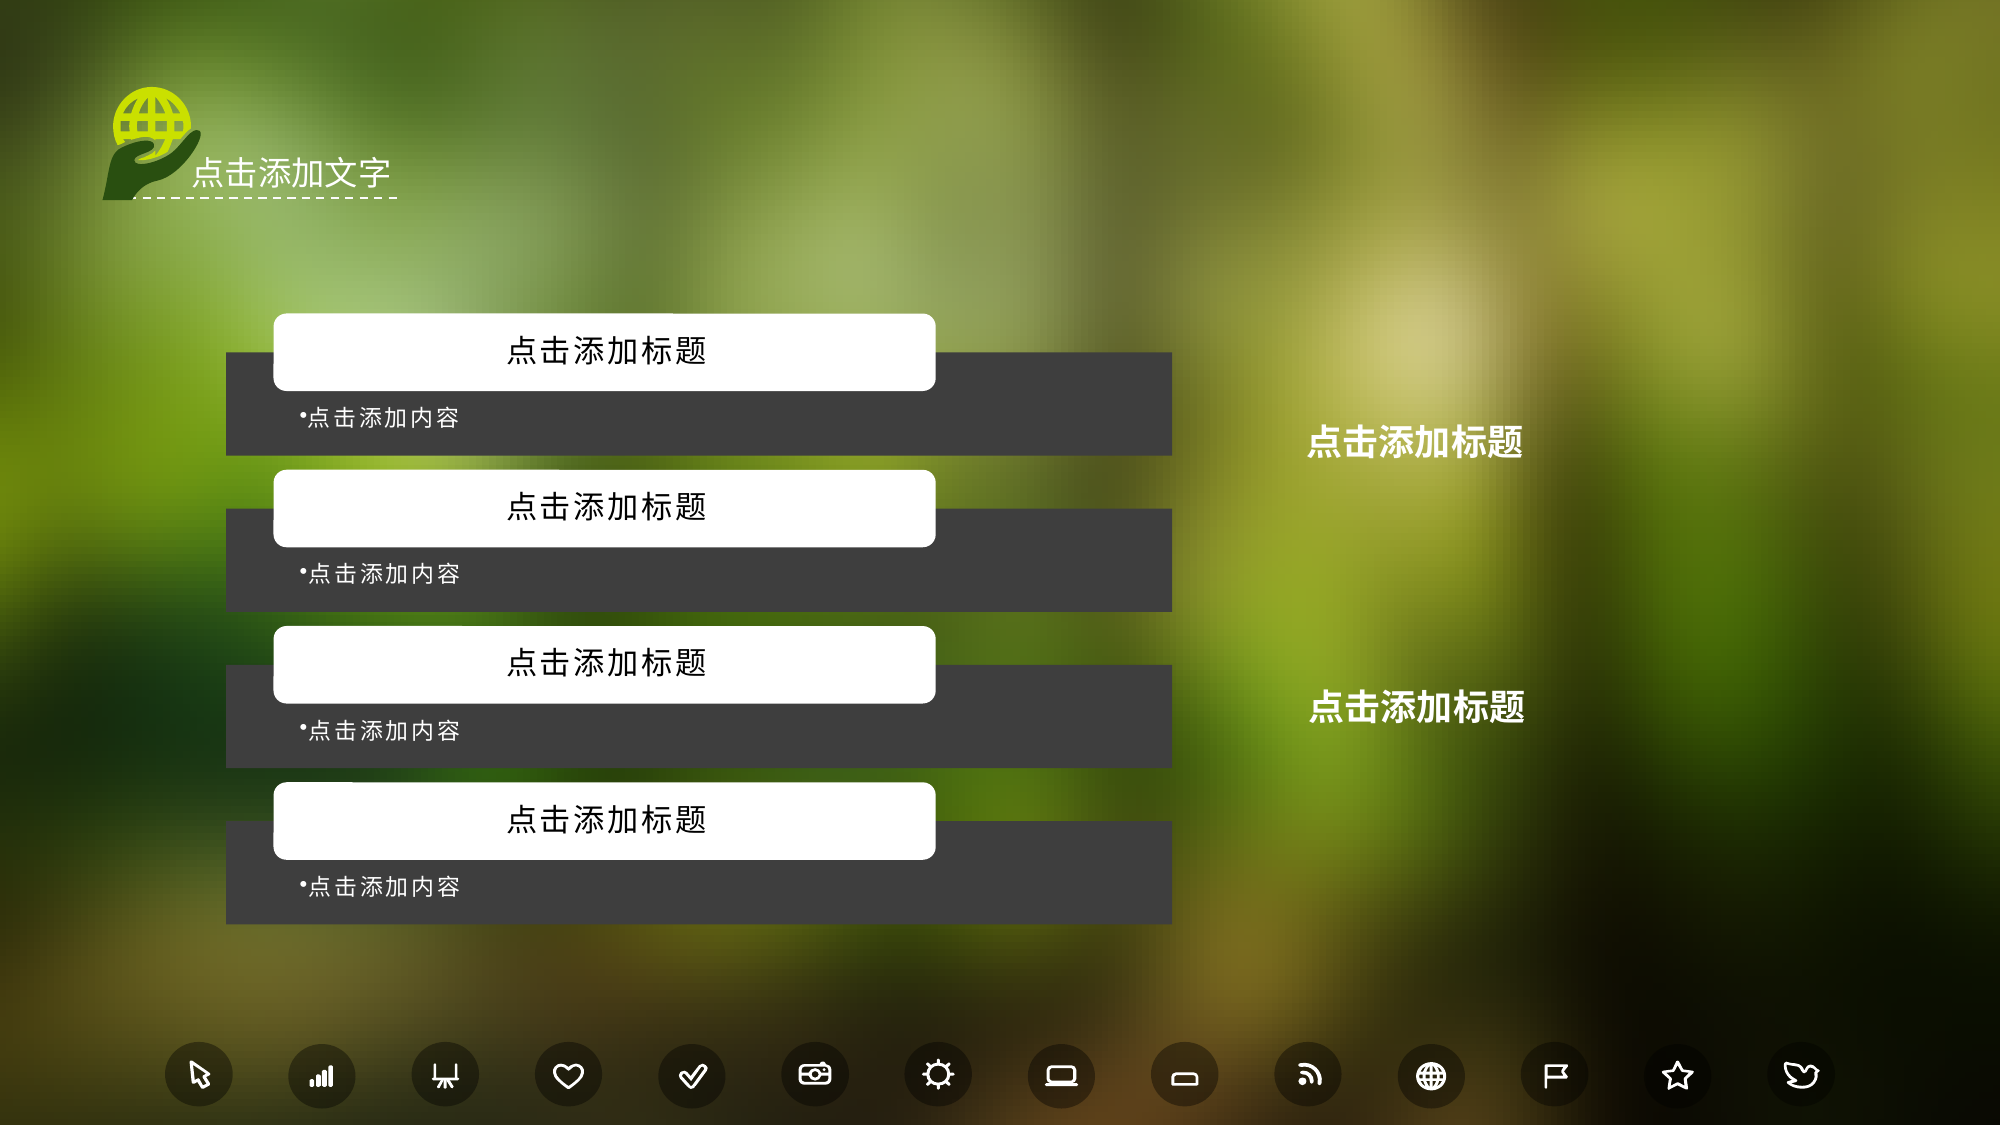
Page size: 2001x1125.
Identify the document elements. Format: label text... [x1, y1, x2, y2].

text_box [226, 303, 1173, 935]
text_box 点击添加文字 [202, 144, 435, 199]
text_box 点击添加标题 [1293, 655, 1565, 735]
picture [0, 0, 2000, 1125]
text_box 点击添加标题 [1291, 390, 1563, 470]
